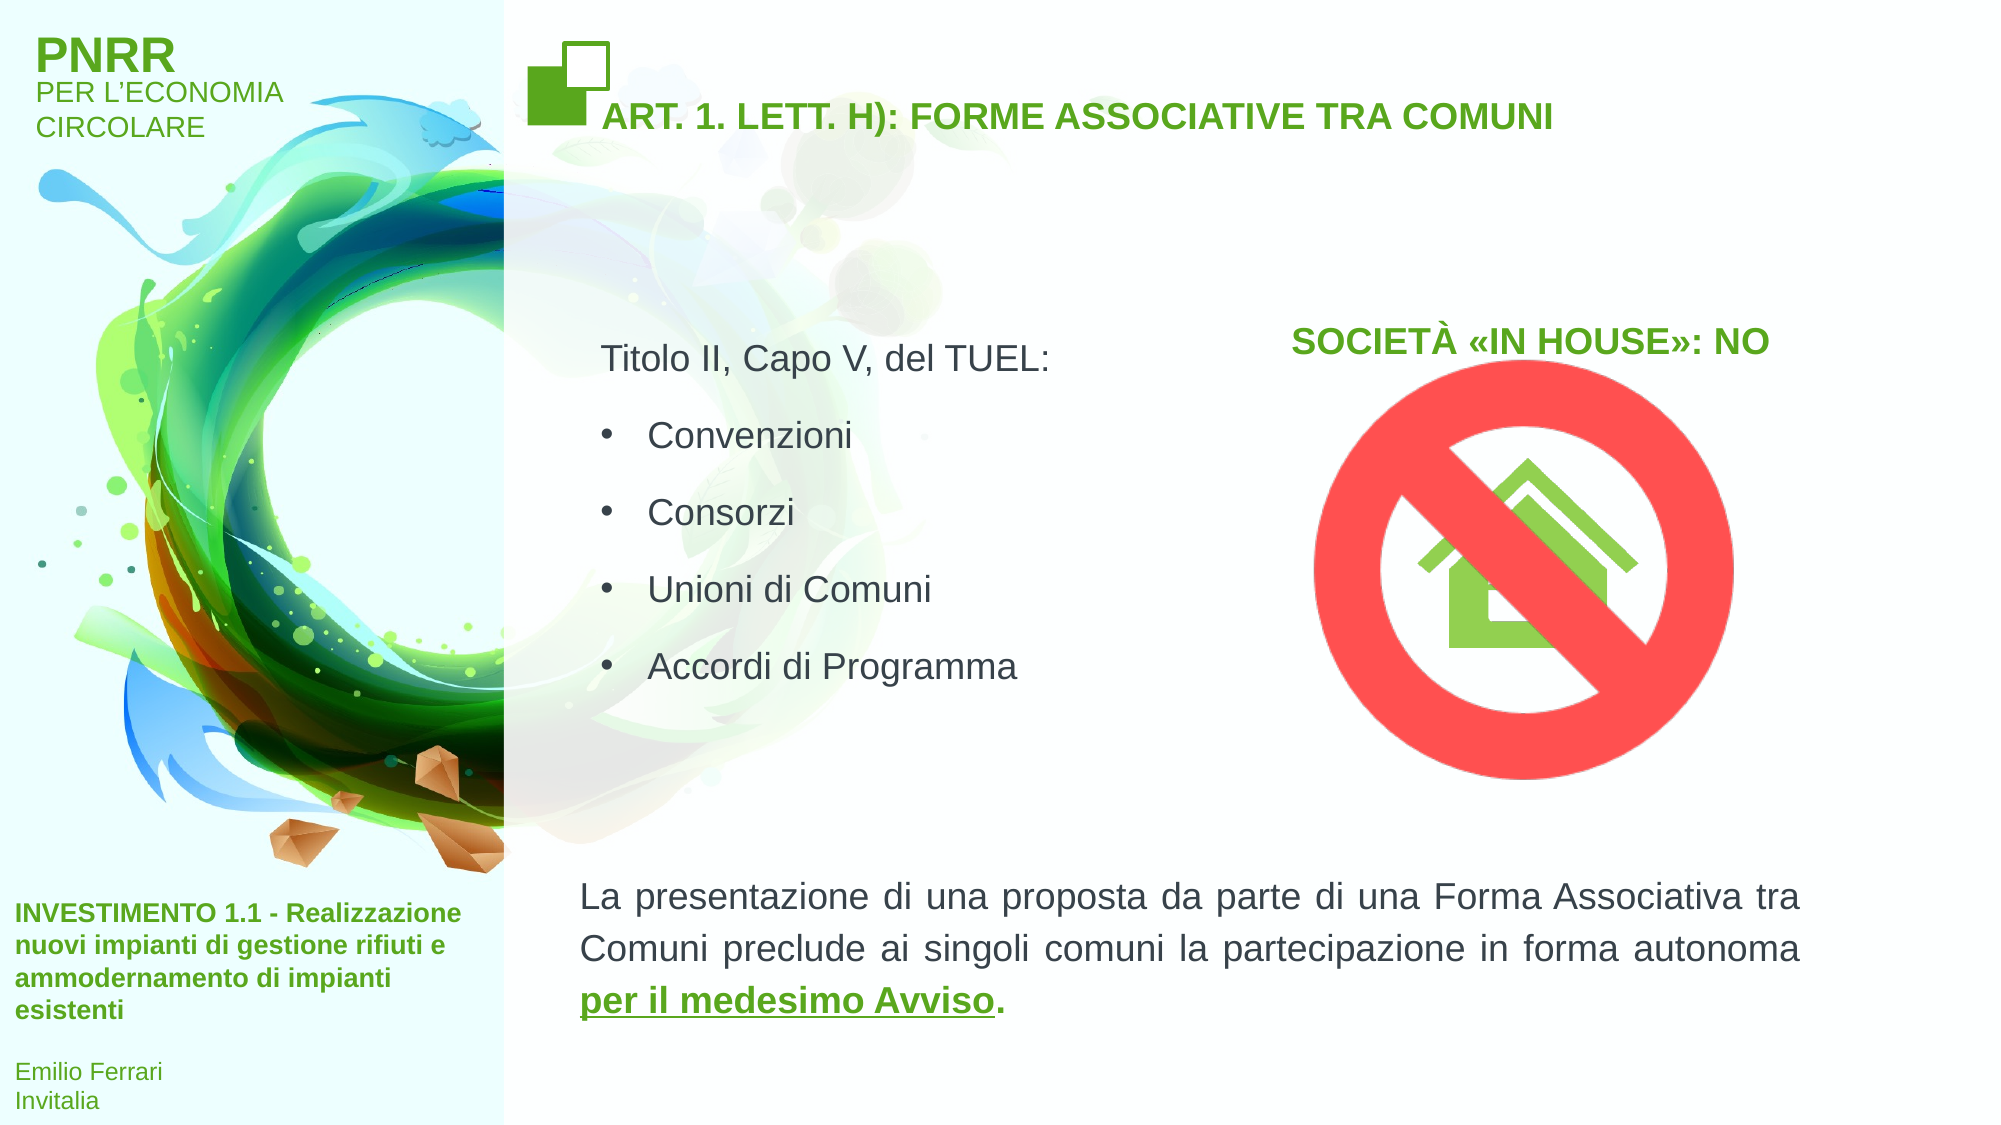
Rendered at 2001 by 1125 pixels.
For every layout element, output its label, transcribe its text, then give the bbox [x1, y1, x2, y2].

picture [0, 0, 503, 1125]
text_box La presentazione di una proposta da parte di una Forma Associativa tra Comuni preclude ai singoli comuni la partecipazione in forma autonoma per il medesimo Avviso. [564, 857, 1816, 1095]
title Art. 1. lett. h): forme associative tra comuni [586, 84, 1792, 167]
picture [1259, 305, 1789, 835]
list Titolo II, Capo V, del TUEL: Convenzioni Consorzi Unioni di Comuni Accordi di Programma [585, 319, 1237, 757]
text_box INVESTIMENTO 1.1 - Realizzazione nuovi impianti di gestione rifiuti e ammodernamento di impianti esistenti Emilio Ferrari Invitalia [0, 887, 498, 1123]
text_box [526, 64, 589, 128]
text_box società «in house»: NO [1106, 302, 1956, 788]
text_box [562, 41, 610, 91]
